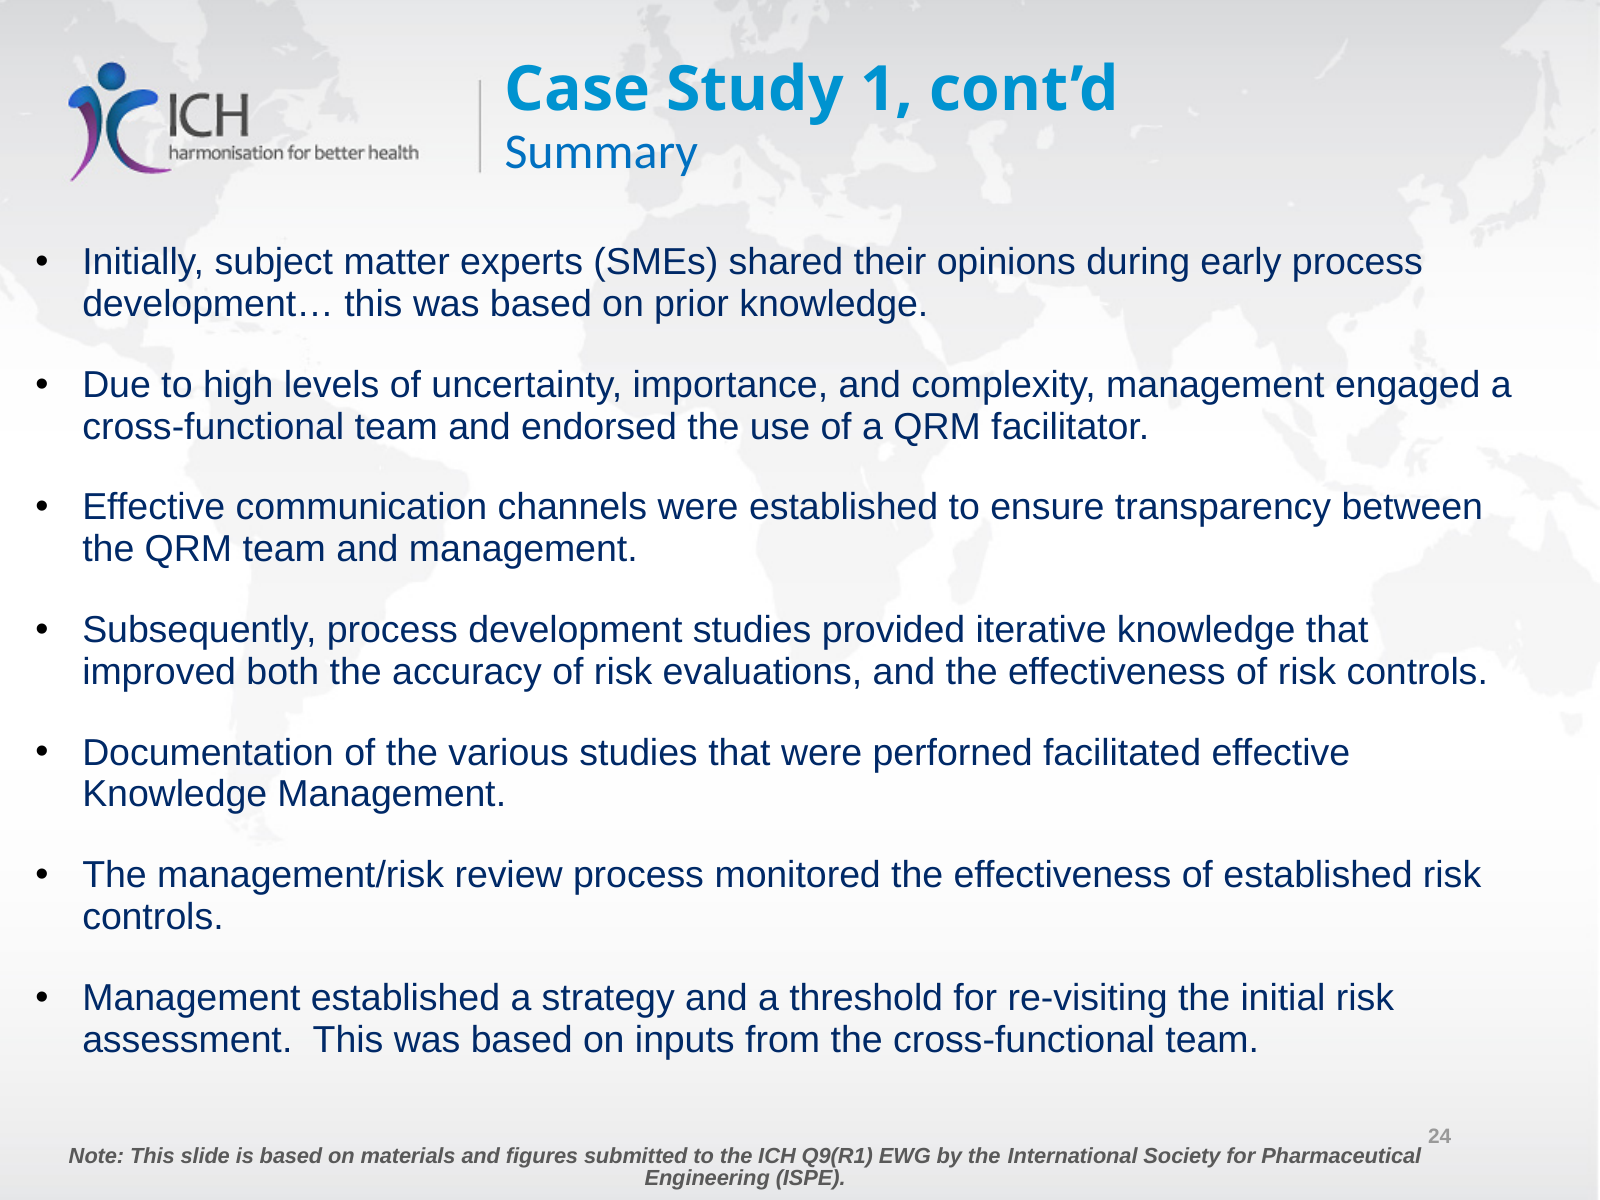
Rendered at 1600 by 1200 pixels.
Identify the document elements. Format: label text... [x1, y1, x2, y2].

text_box Case Study 1, cont’d Summary [504, 21, 1600, 153]
text_box Note: This slide is based on materials and figures submitted to the ICH Q9(R1) EWG by the International Society for Pharmaceutical Engineering (ISPE). [8, 1131, 1482, 1197]
text_box Initially, subject matter experts (SMEs) shared their opinions during early process development… this was based on prior knowledge. Due to high levels of uncertainty, importance, and complexity, management engaged a cross-functional team and endorsed the use of a QRM facilitator. Effective communication channels were established to ensure transparency between the QRM team and management. Subsequently, process development studies provided iterative knowledge that improved both the accuracy of risk evaluations, and the effectiveness of risk controls. Documentation of the various studies that were perforned facilitated effective Knowledge Management. The management/risk review process monitored the effectiveness of established risk controls. Management established a strategy and a threshold for re-visiting the initial risk assessment. This was based on inputs from the cross-functional team. [20, 233, 1545, 1068]
picture [0, 0, 1600, 1200]
